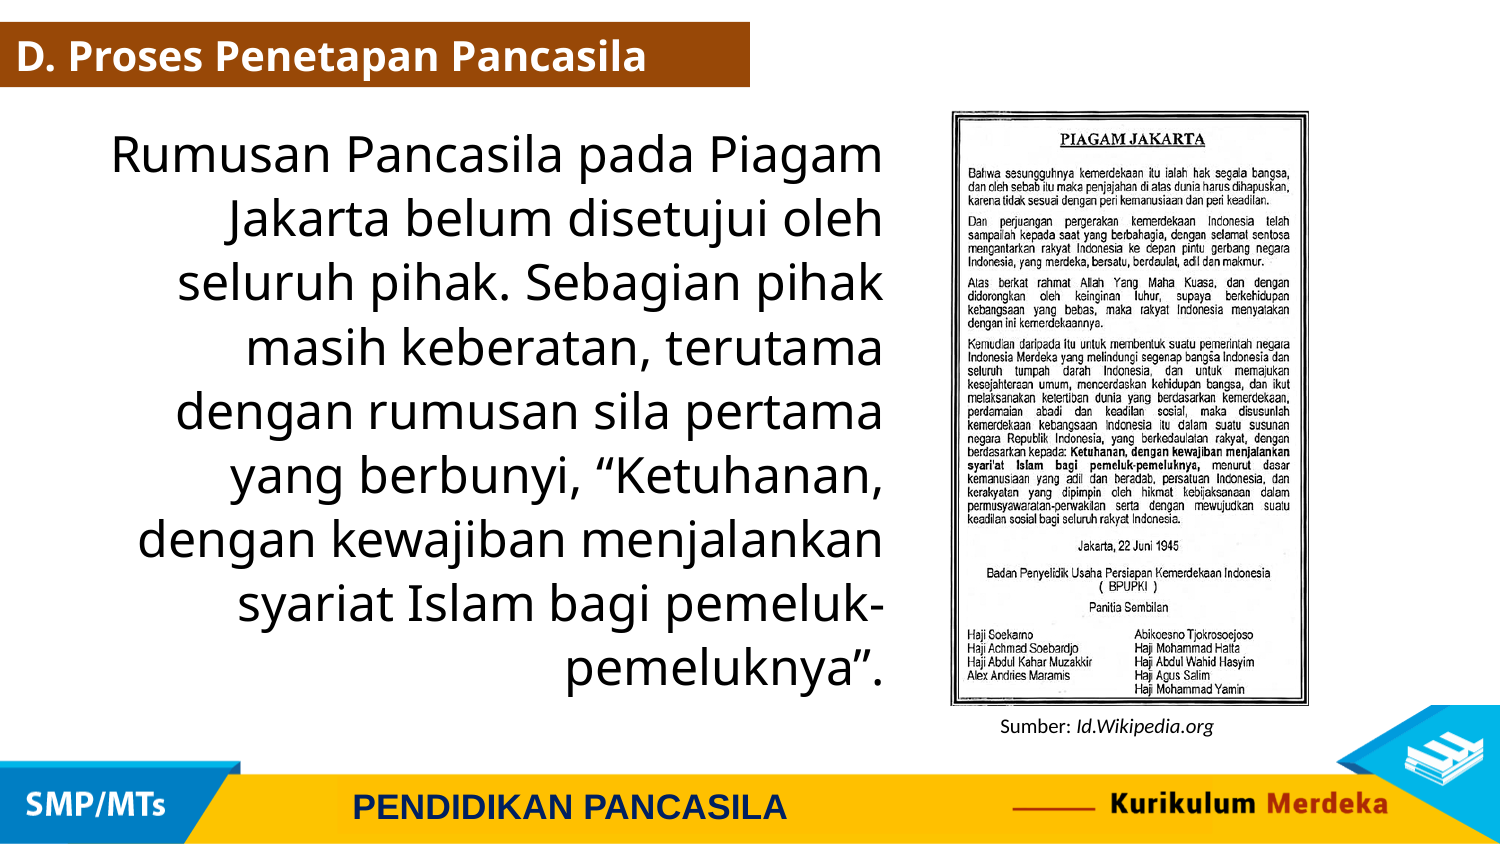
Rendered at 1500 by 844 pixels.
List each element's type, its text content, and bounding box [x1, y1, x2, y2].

picture [949, 110, 1310, 706]
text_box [0, 705, 1500, 844]
text_box Rumusan Pancasila pada Piagam Jakarta belum disetujui oleh seluruh pihak. Sebagian pihak masih keberatan, terutama dengan rumusan sila pertama yang berbunyi, “Ketuhanan, dengan kewajiban menjalankan syariat Islam bagi pemeluk-pemeluknya”. [0, 110, 900, 704]
text_box D. Proses Penetapan Pancasila [0, 20, 752, 89]
